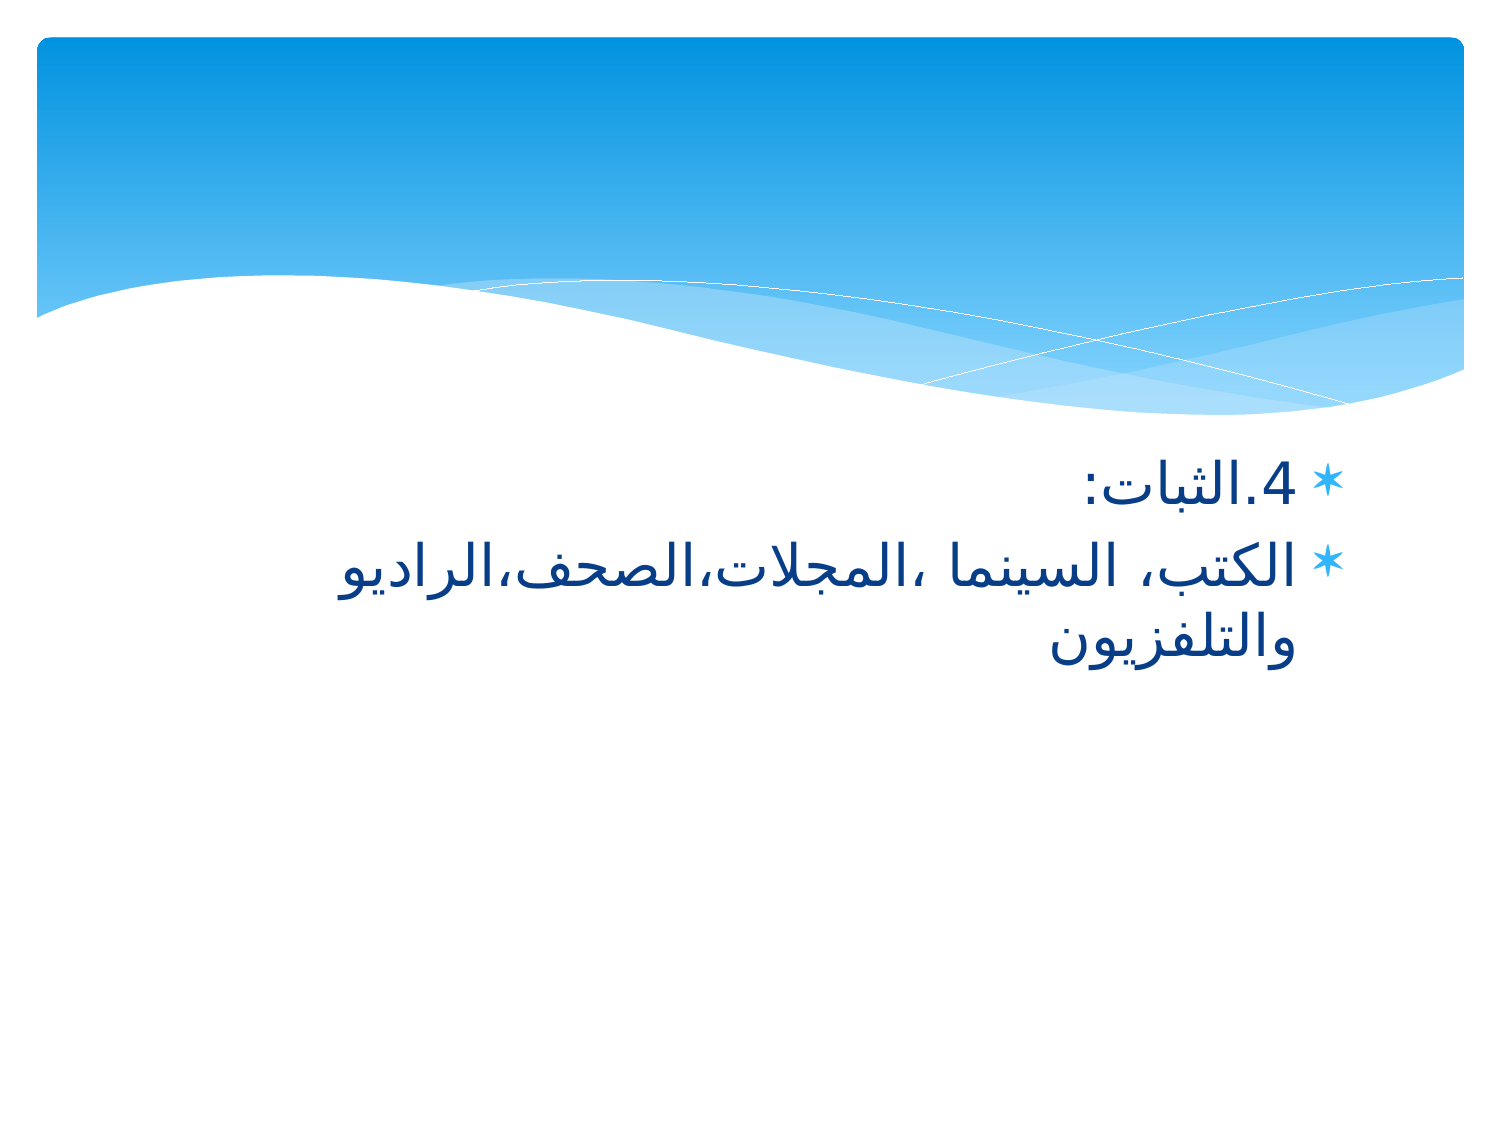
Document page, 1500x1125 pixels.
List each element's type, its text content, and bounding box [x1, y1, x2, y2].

list 4.الثبات: الكتب، السينما ،المجلات،الصحف،الراديو والتلفزيون [143, 438, 1359, 1005]
